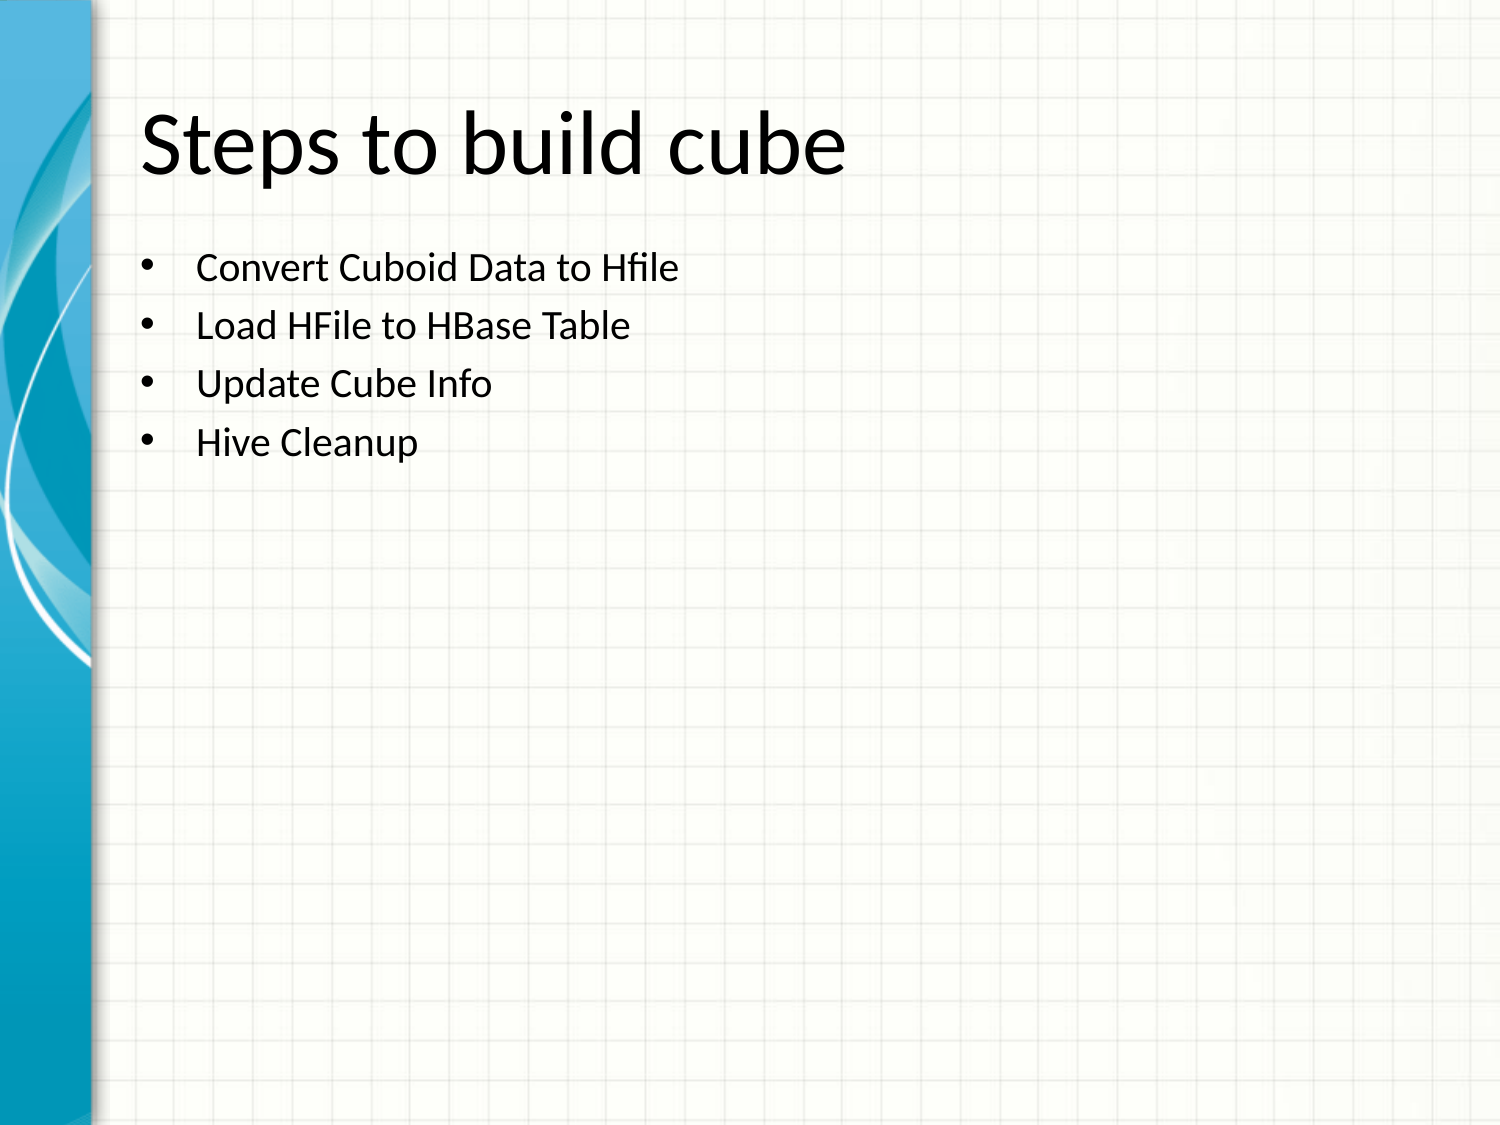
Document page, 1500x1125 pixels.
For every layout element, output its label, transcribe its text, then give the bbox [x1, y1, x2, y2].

picture [0, 0, 1500, 1125]
title Steps to build cube [125, 44, 1450, 231]
list Convert Cuboid Data to Hfile Load HFile to HBase Table Update Cube Info Hive Cleanup [125, 231, 1450, 1013]
